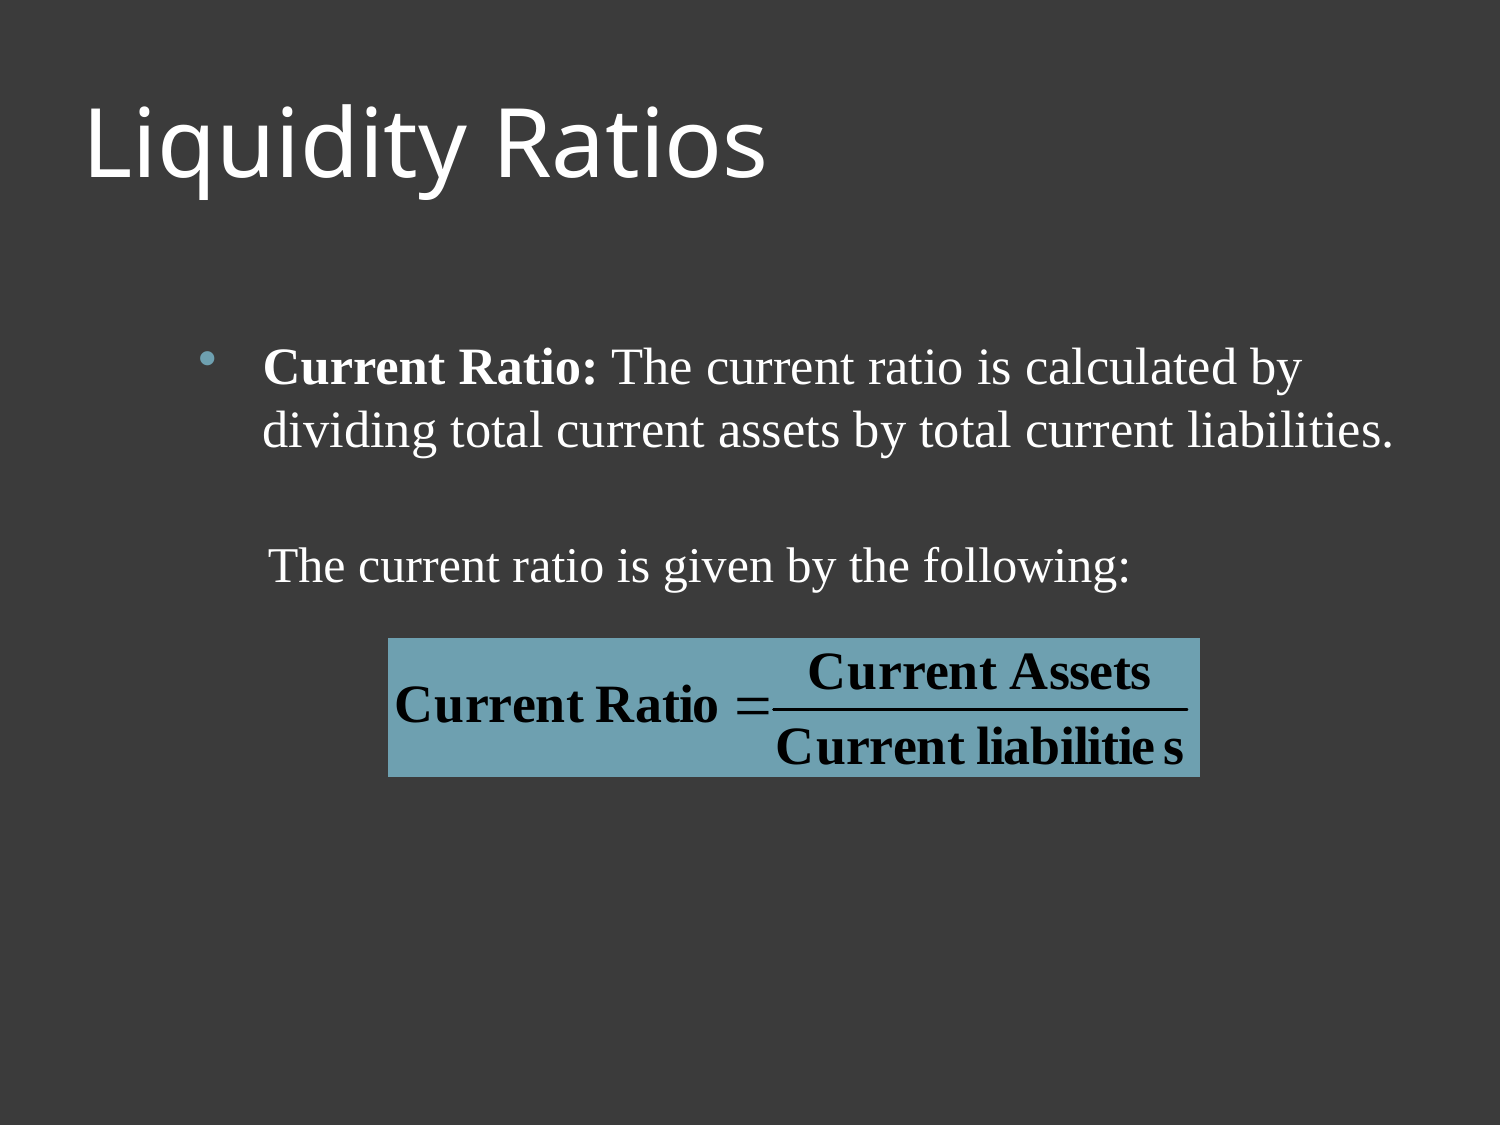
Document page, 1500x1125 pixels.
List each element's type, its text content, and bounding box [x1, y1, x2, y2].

list Current Ratio: The current ratio is calculated by dividing total current assets by total current liabilities. [179, 324, 1455, 500]
title Liquidity Ratios [75, 45, 1300, 233]
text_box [249, 524, 1201, 777]
